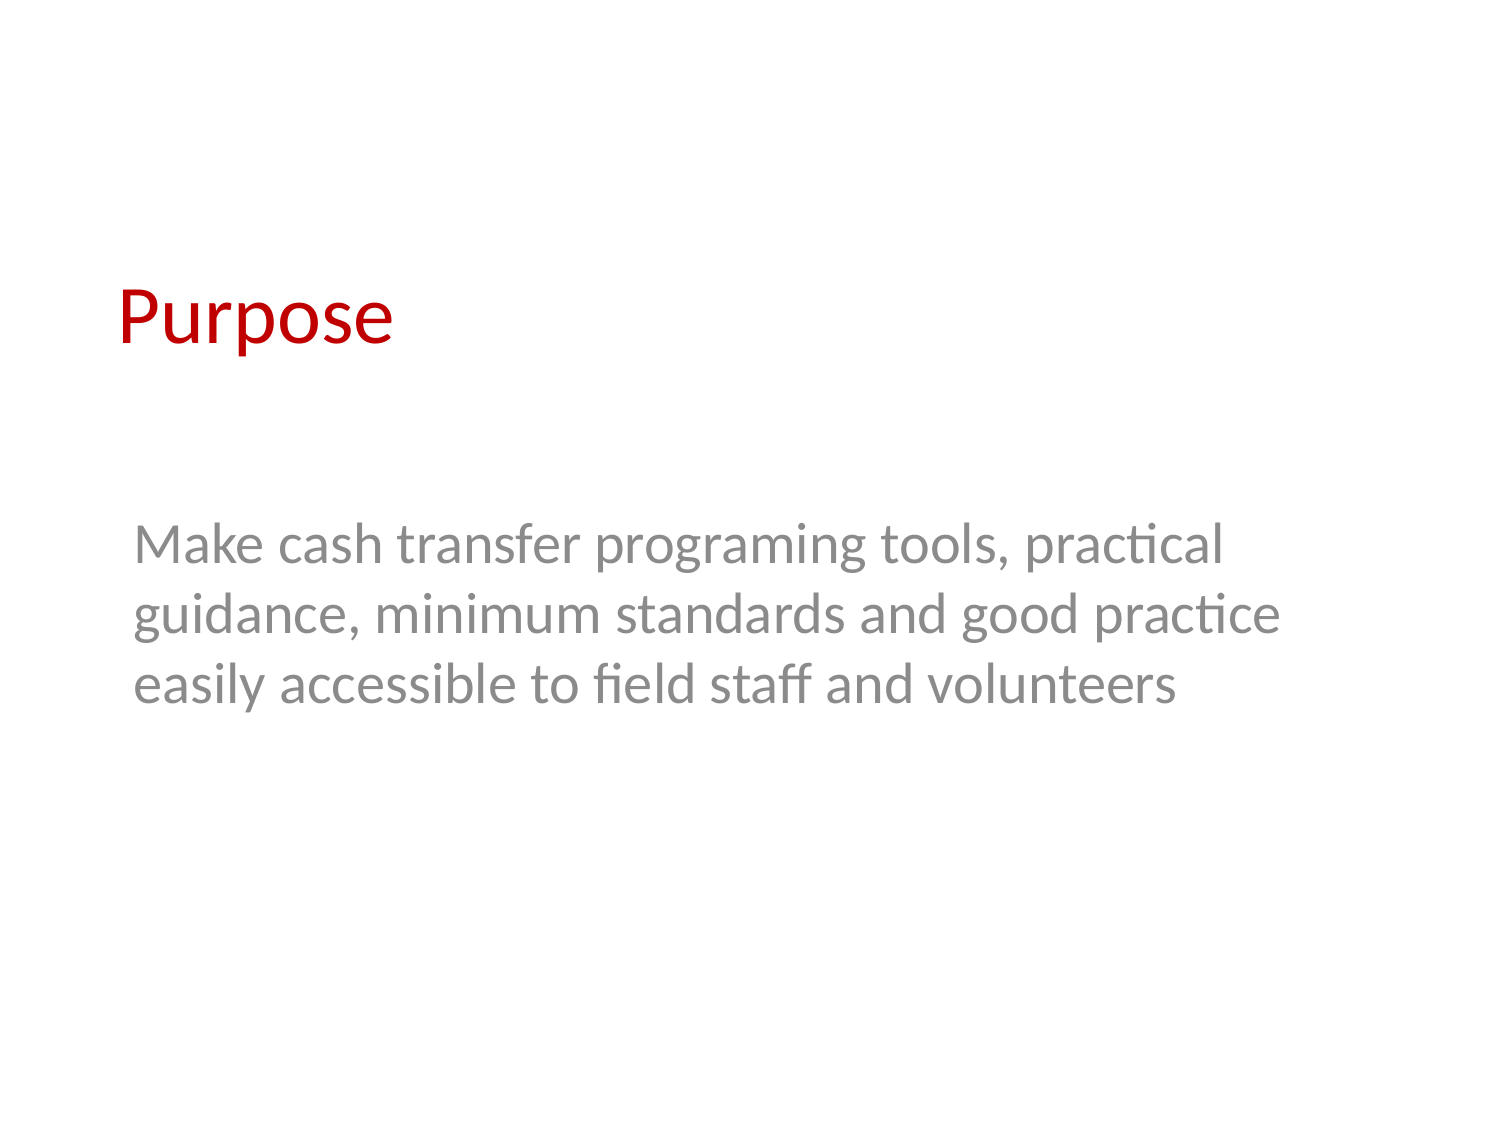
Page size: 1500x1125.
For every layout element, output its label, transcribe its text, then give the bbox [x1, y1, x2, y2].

title Purpose [102, 253, 1378, 477]
list Make cash transfer programing tools, practical guidance, minimum standards and good practice easily accessible to field staff and volunteers [118, 476, 1394, 723]
